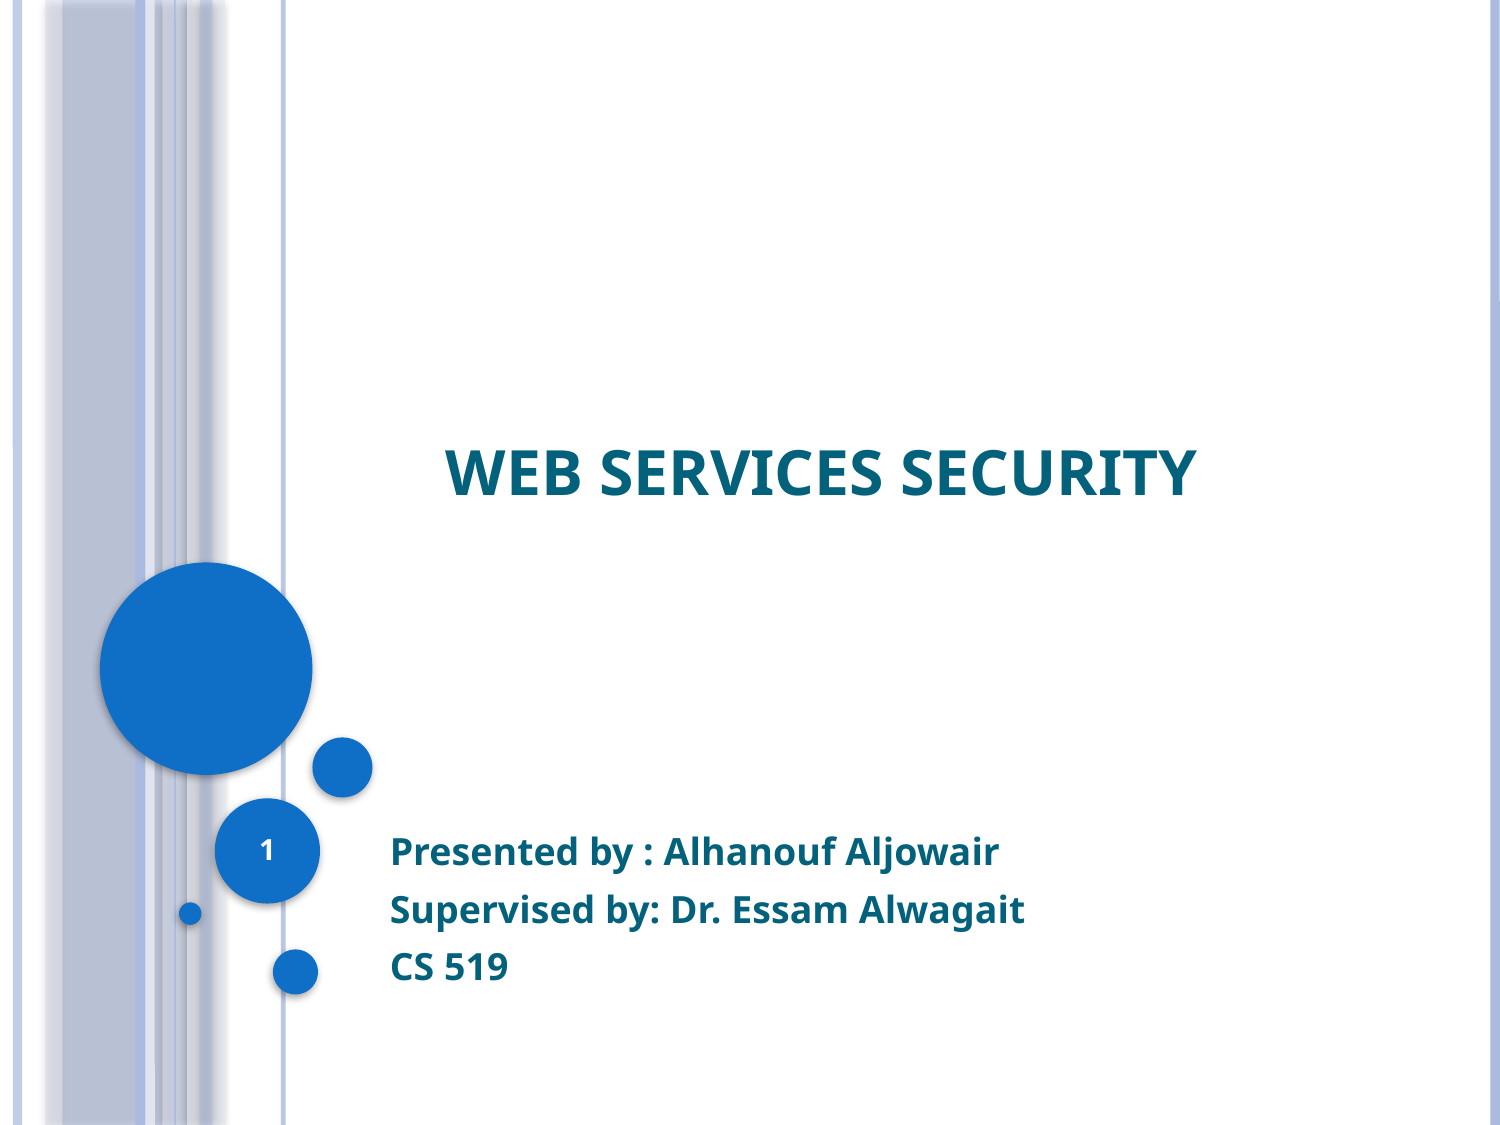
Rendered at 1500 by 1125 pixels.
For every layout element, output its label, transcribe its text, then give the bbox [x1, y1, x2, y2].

title Web Services Security [431, 385, 1385, 516]
slide_number 1 [217, 808, 318, 894]
subtitle Presented by : Alhanouf Aljowair Supervised by: Dr. Essam Alwagait CS 519 [375, 820, 1388, 1046]
